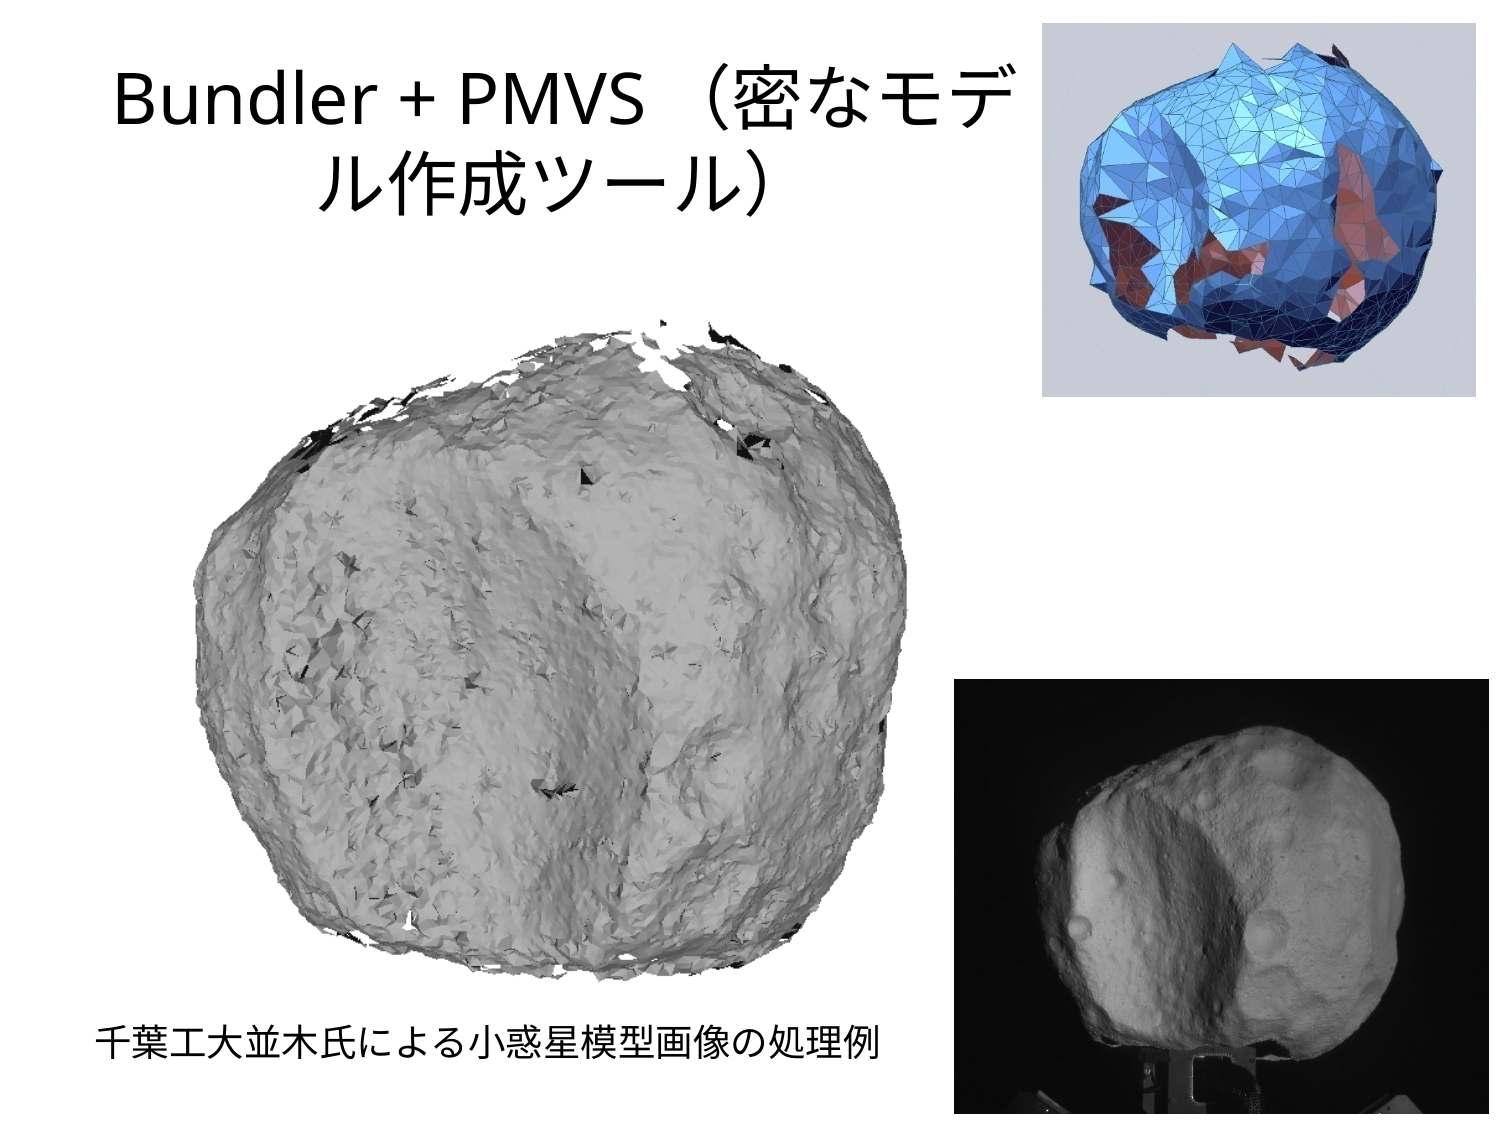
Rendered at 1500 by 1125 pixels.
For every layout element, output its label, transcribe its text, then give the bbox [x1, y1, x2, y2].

title Bundler + PMVS（密なモデル作成ツール） [75, 45, 1037, 233]
picture [1042, 23, 1476, 398]
picture [954, 679, 1489, 1114]
text_box 千葉工大並木氏による小惑星模型画像の処理例 [79, 1011, 896, 1072]
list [87, 269, 1079, 1013]
